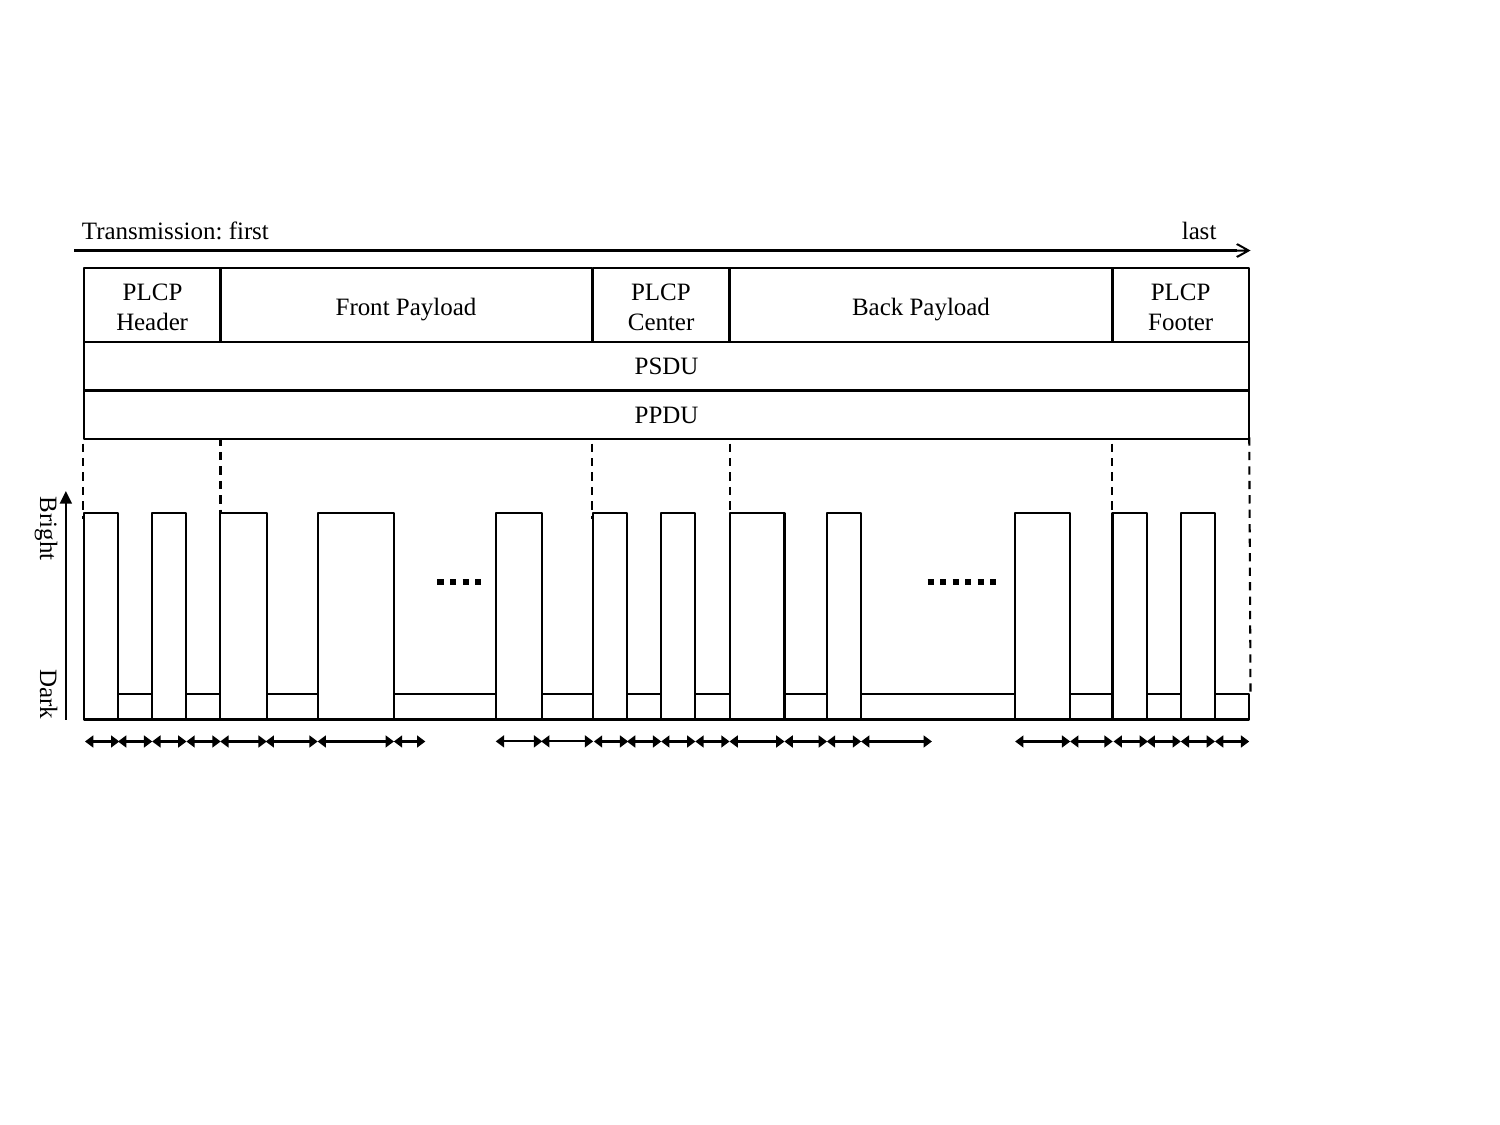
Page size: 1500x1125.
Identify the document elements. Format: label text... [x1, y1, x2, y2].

text_box last [1167, 207, 1232, 250]
text_box [495, 512, 543, 720]
text_box [187, 694, 220, 720]
text_box [1216, 694, 1250, 720]
text_box [785, 694, 826, 720]
text_box [1180, 512, 1216, 720]
text_box [1147, 694, 1180, 720]
text_box [826, 512, 862, 720]
text_box [118, 694, 152, 720]
text_box [152, 512, 187, 720]
text_box [592, 512, 627, 720]
text_box PLCP Center [592, 268, 729, 341]
text_box [1112, 512, 1147, 720]
text_box [696, 694, 729, 720]
text_box [862, 694, 1015, 720]
text_box PLCP Footer [1112, 268, 1250, 341]
text_box [543, 694, 592, 720]
text_box [729, 512, 785, 720]
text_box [26, 481, 73, 735]
text_box [220, 512, 267, 720]
text_box Front Payload [221, 268, 592, 341]
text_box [83, 341, 1250, 440]
text_box [267, 694, 317, 720]
text_box [83, 512, 118, 720]
text_box Back Payload [729, 268, 1112, 341]
text_box [661, 512, 696, 720]
text_box PLCP Header [83, 268, 221, 341]
text_box [627, 694, 661, 720]
text_box [394, 694, 495, 720]
text_box Transmission: first [67, 207, 285, 252]
text_box [1015, 512, 1071, 720]
text_box [1071, 694, 1112, 720]
text_box [317, 512, 394, 720]
